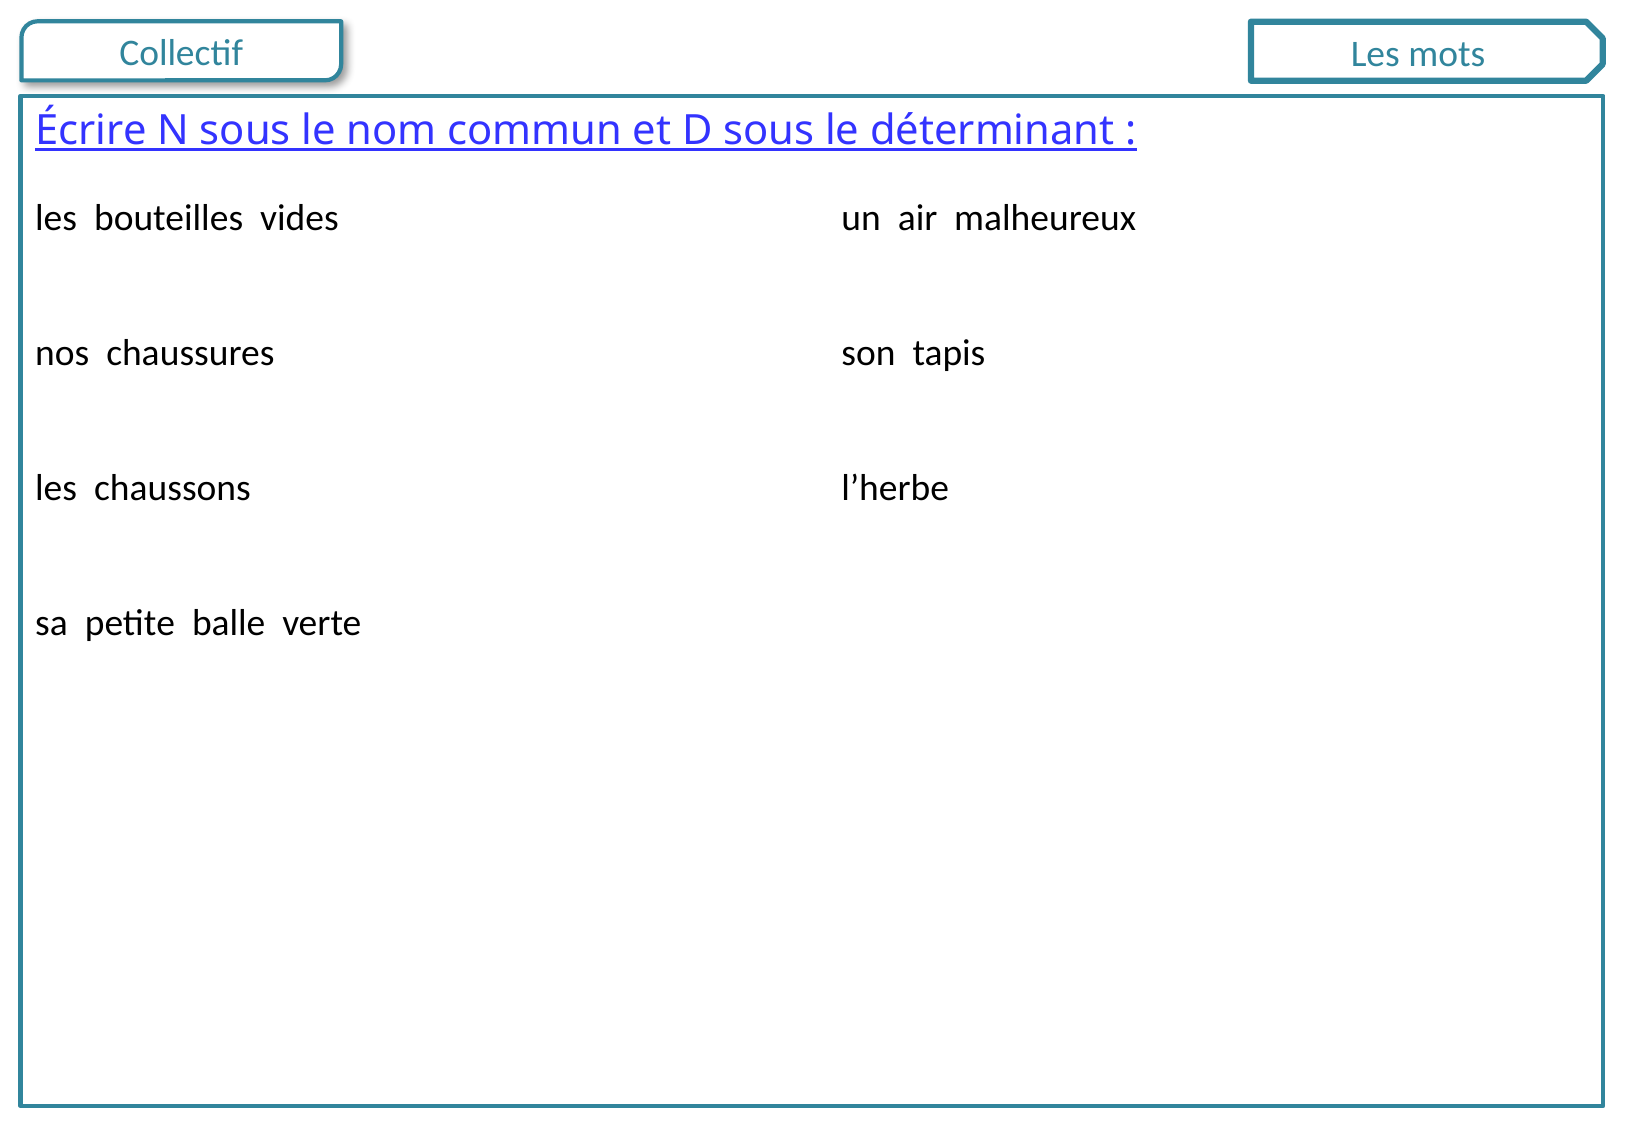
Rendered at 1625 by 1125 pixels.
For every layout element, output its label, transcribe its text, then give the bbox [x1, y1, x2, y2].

text_box les bouteilles vides nos chaussures les chaussons sa petite balle verte un air malheureux son tapis l’herbe [20, 95, 1604, 652]
list Les mots [1251, 21, 1585, 81]
list Écrire N sous le nom commun et D sous le déterminant : [18, 94, 1605, 1108]
